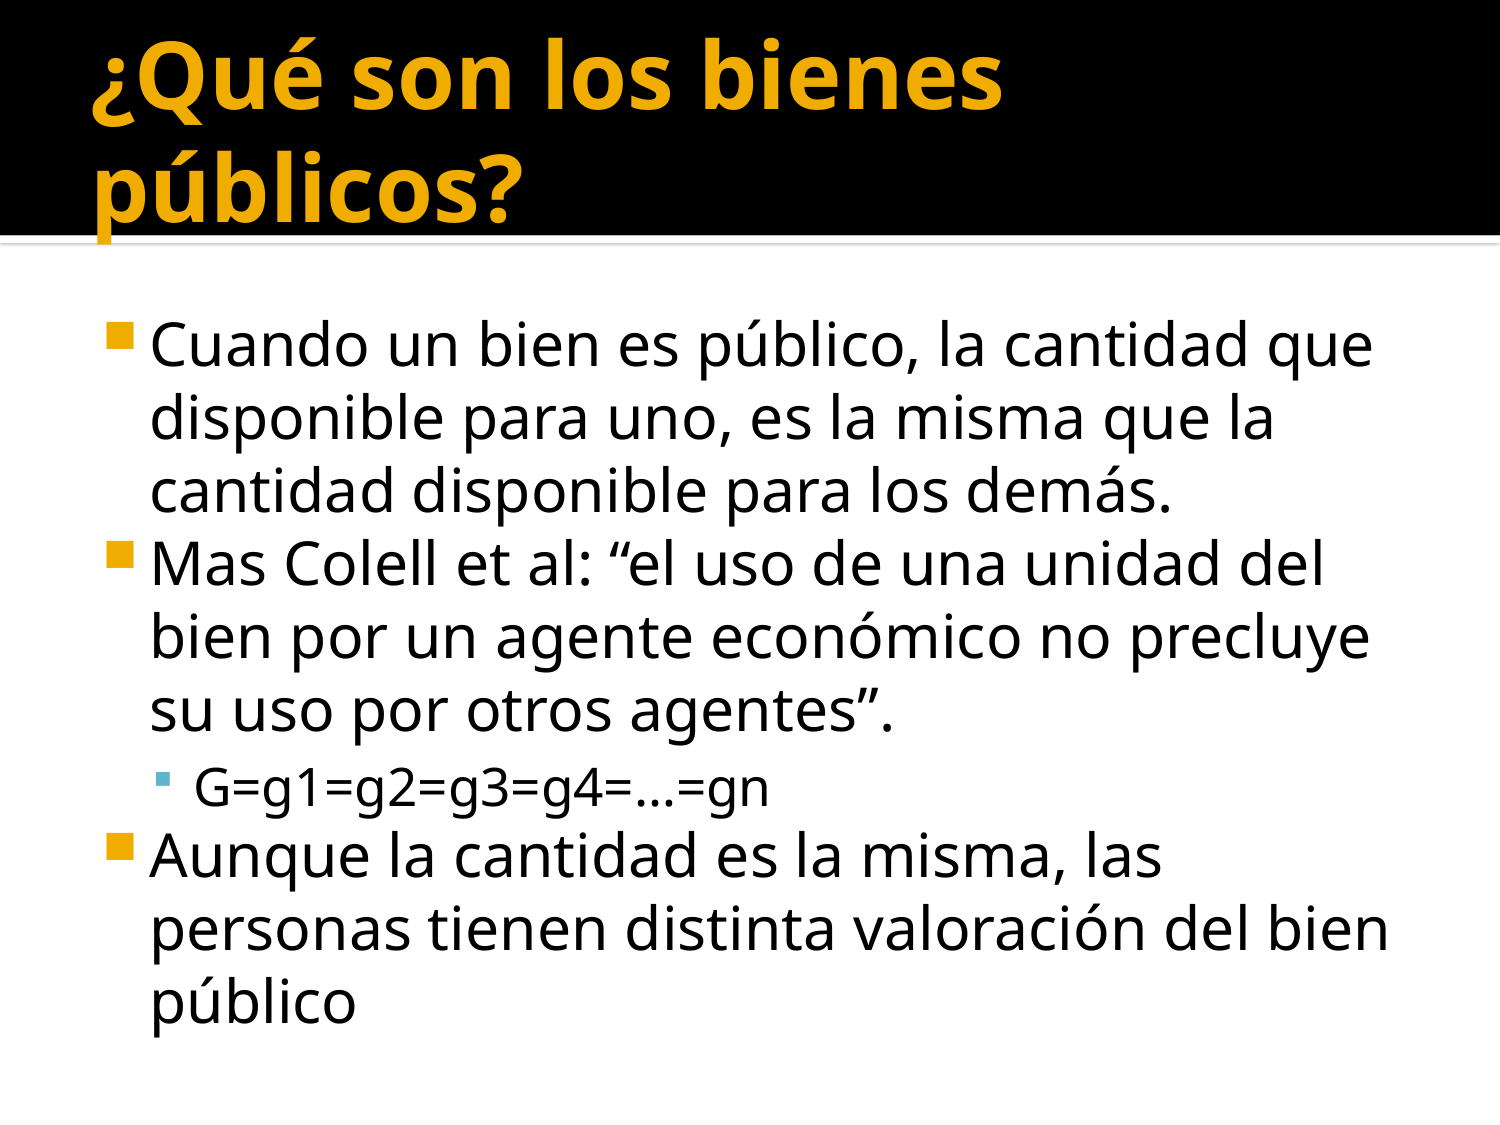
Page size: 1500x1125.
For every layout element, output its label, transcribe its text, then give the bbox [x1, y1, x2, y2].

title ¿Qué son los bienes públicos? [75, 25, 1425, 231]
list Cuando un bien es público, la cantidad que disponible para uno, es la misma que la cantidad disponible para los demás. Mas Colell et al: “el uso de una unidad del bien por un agente económico no precluye su uso por otros agentes”. G=g1=g2=g3=g4=…=gn Aunque la cantidad es la misma, las personas tienen distinta valoración del bien público [75, 291, 1425, 1050]
